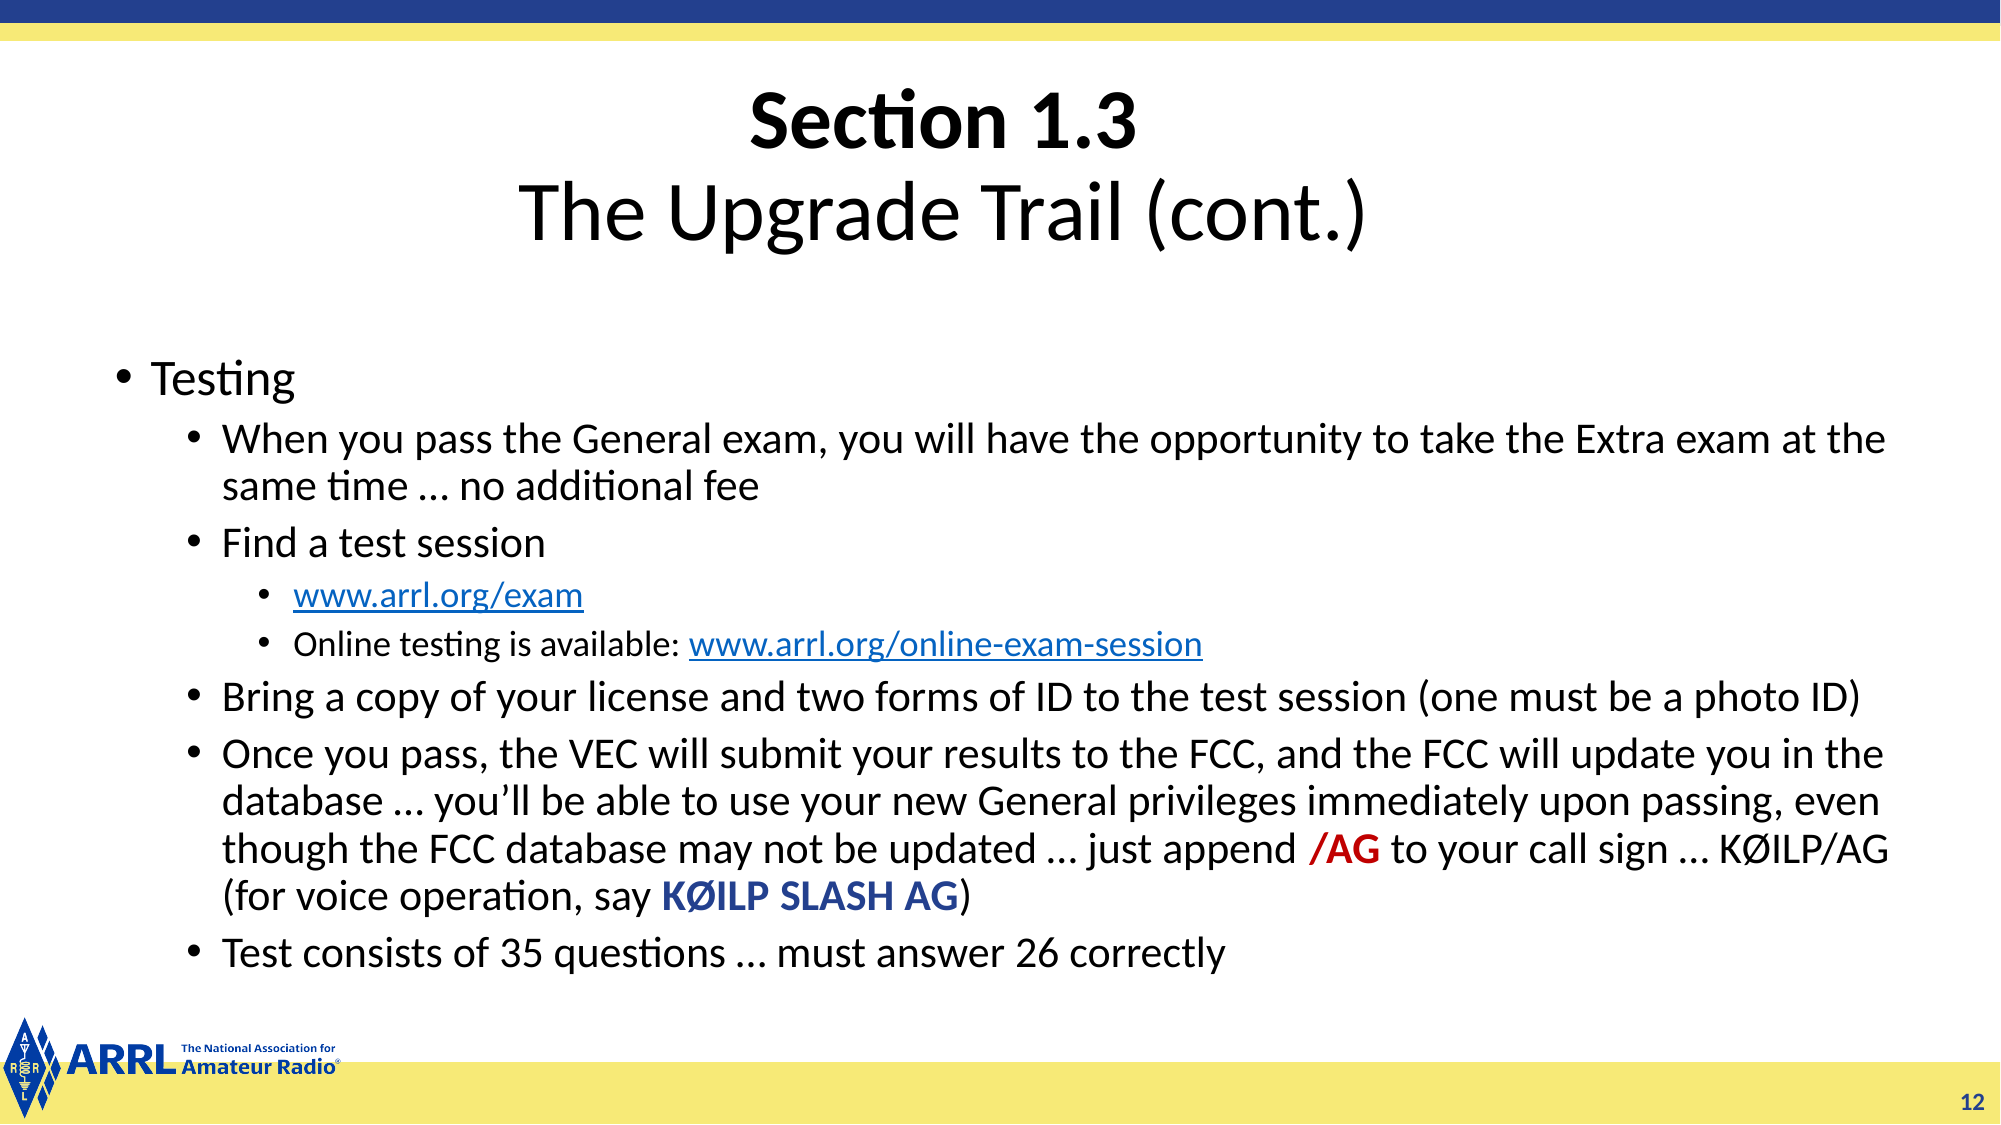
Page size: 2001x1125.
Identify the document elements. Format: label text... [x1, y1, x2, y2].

title Section 1.3 The Upgrade Trail (cont.) [44, 66, 1845, 267]
list Testing When you pass the General exam, you will have the opportunity to take the Extra exam at the same time … no additional fee Find a test session www.arrl.org/exam Online testing is available: www.arrl.org/online-exam-session Bring a copy of your license and two forms of ID to the test session (one must be a photo ID) Once you pass, the VEC will submit your results to the FCC, and the FCC will update you in the database … you’ll be able to use your new General privileges immediately upon passing, even though the FCC database may not be updated … just append /AG to your call sign … KØILP/AG (for voice operation, say KØILP SLASH AG) Test consists of 35 questions … must answer 26 correctly [99, 343, 1959, 985]
picture [1, 1015, 342, 1121]
